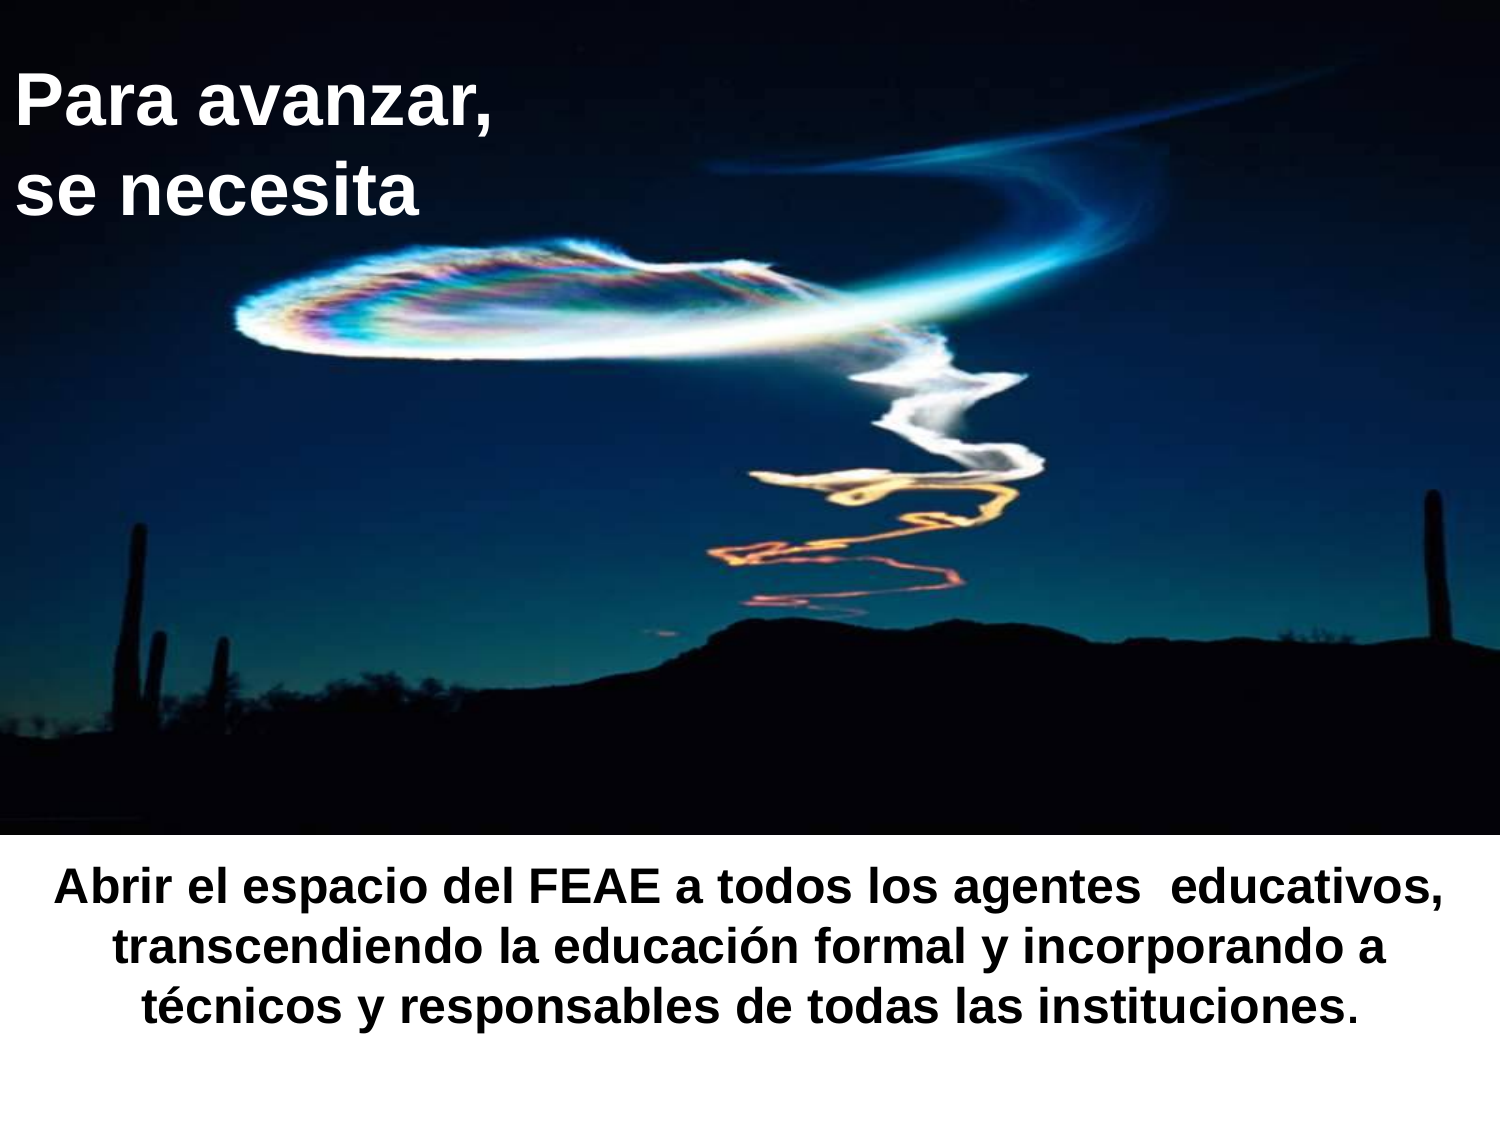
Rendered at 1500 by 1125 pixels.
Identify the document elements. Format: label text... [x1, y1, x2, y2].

picture [0, 0, 1500, 835]
text_box Abrir el espacio del FEAE a todos los agentes educativos, transcendiendo la educación formal y incorporando a técnicos y responsables de todas las instituciones. [0, 846, 1500, 1091]
